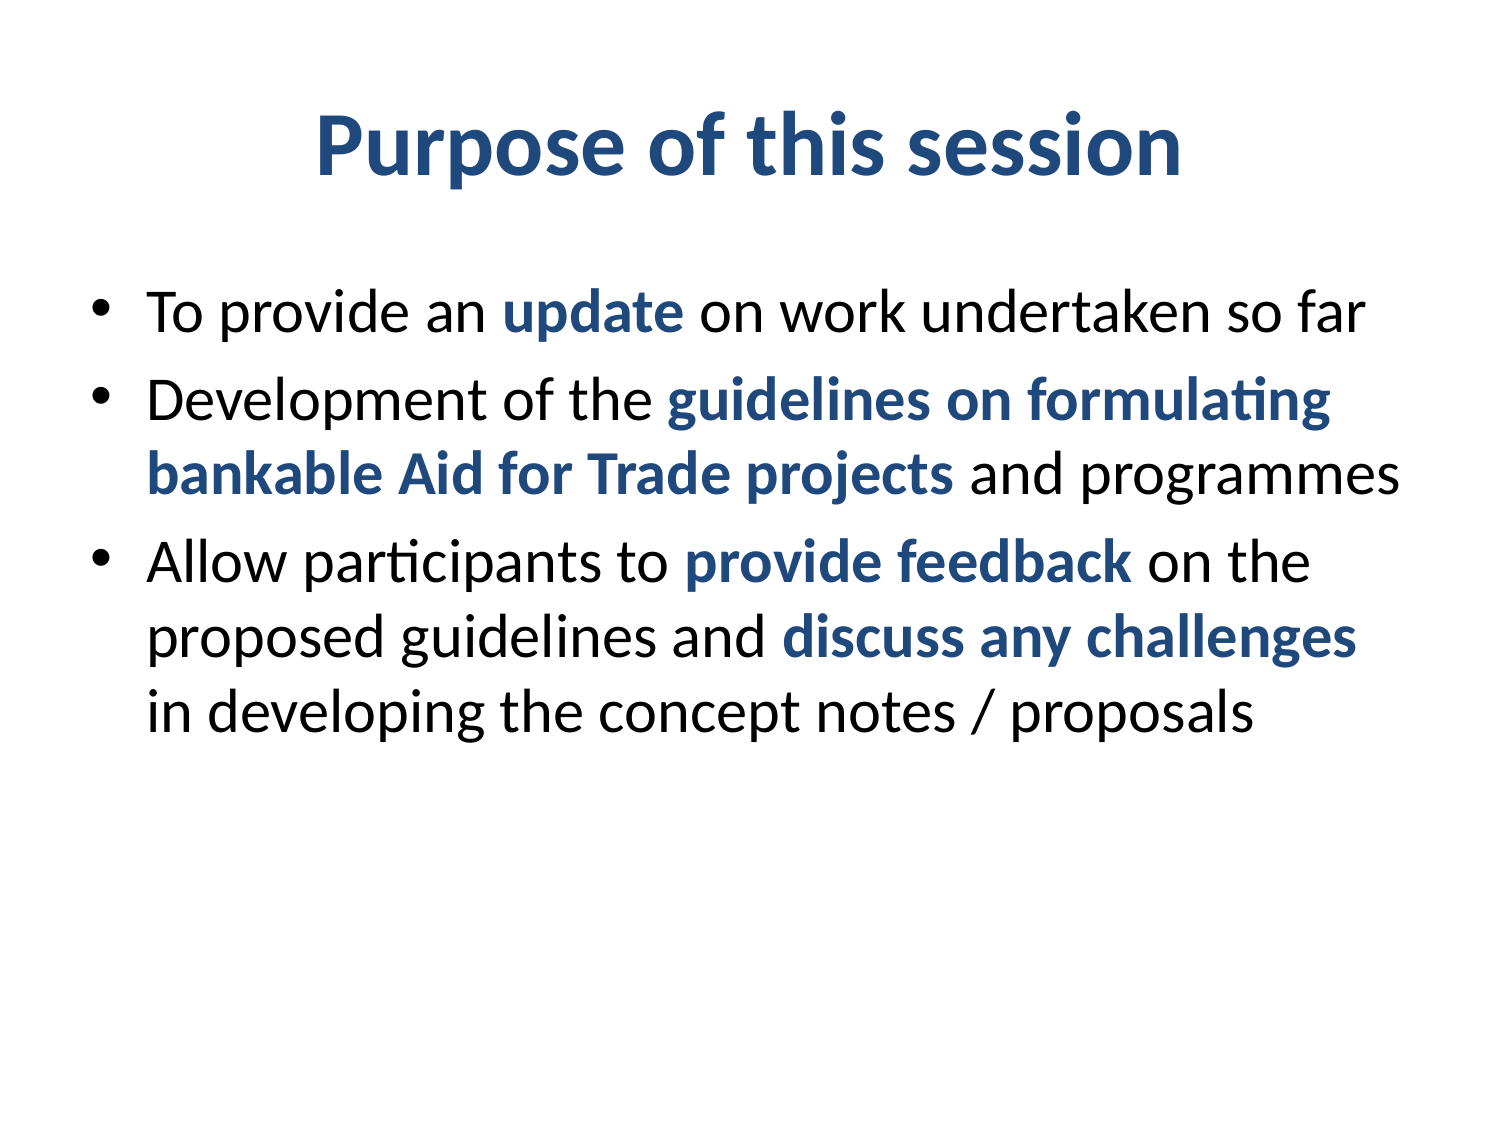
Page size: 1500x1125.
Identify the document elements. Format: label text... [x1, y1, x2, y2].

list To provide an update on work undertaken so far Development of the guidelines on formulating bankable Aid for Trade projects and programmes Allow participants to provide feedback on the proposed guidelines and discuss any challenges in developing the concept notes / proposals [74, 262, 1426, 1006]
title Purpose of this session [74, 44, 1426, 233]
